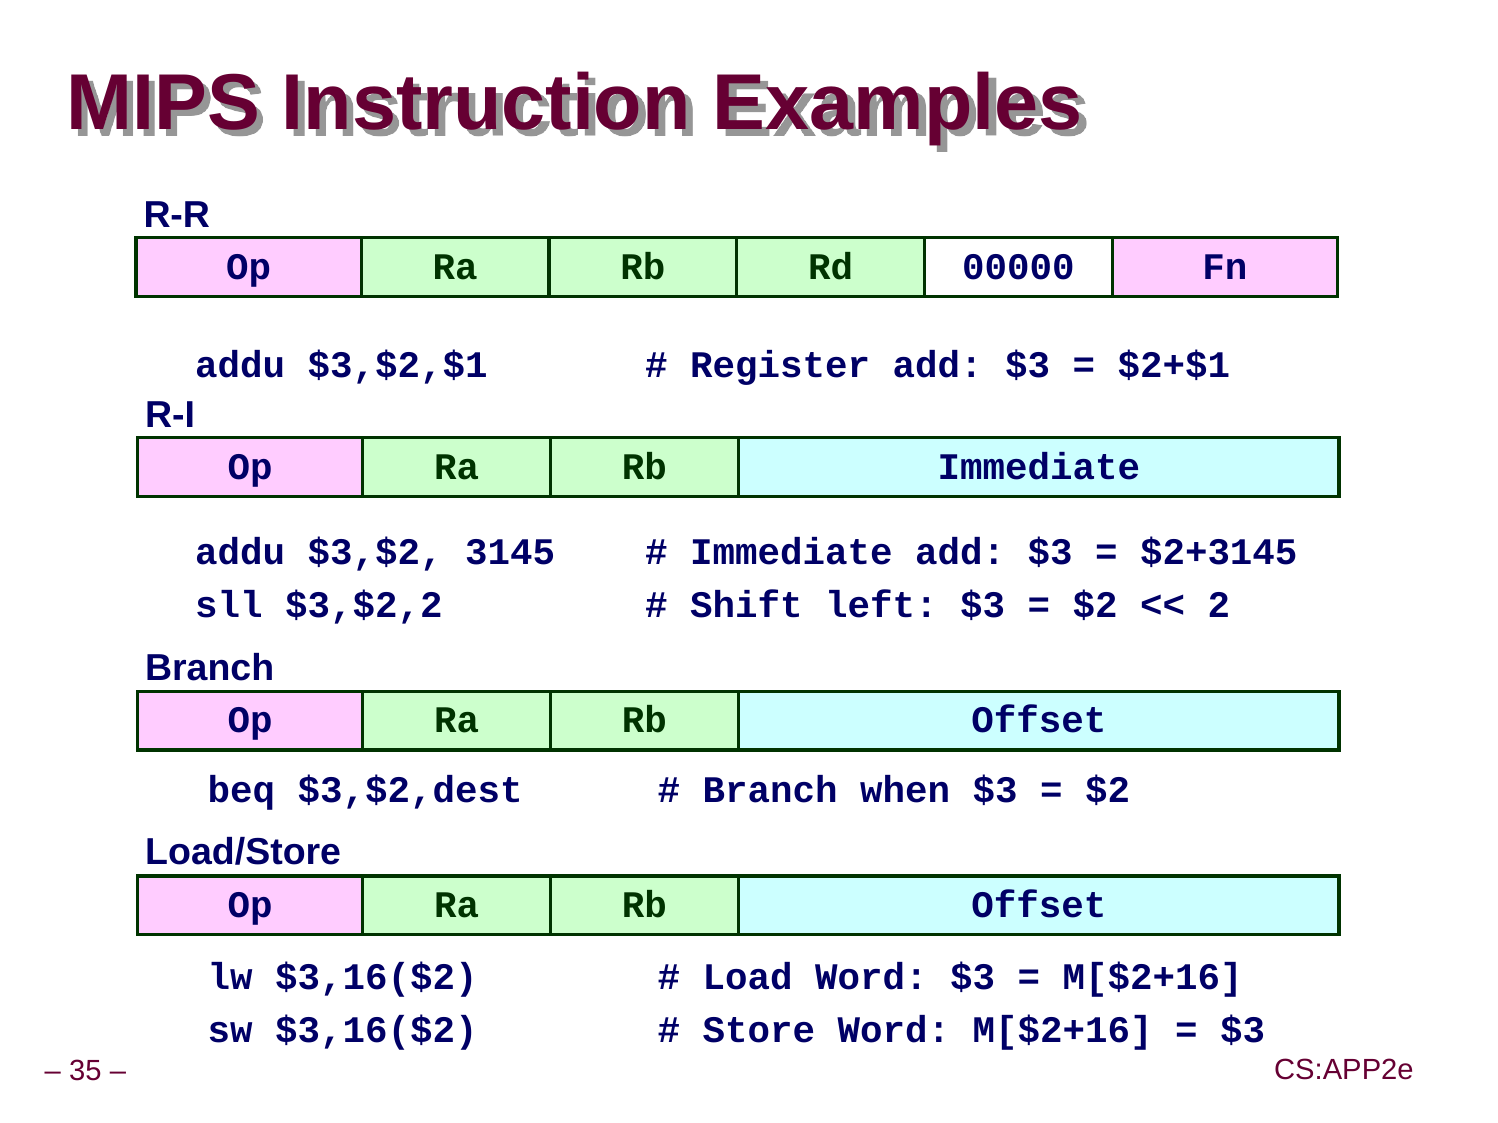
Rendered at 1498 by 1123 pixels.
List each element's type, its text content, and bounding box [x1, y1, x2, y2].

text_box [135, 187, 1338, 297]
text_box Branch [137, 640, 375, 690]
text_box lw $3,16($2) # Load Word: $3 = M[$2+16] sw $3,16($2) # Store Word: M[$2+16] = $3 [200, 949, 1363, 1059]
text_box Load/Store [137, 824, 375, 875]
text_box beq $3,$2,dest # Branch when $3 = $2 [200, 762, 1363, 818]
text_box addu $3,$2,$1 # Register add: $3 = $2+$1 [187, 337, 1363, 393]
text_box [137, 387, 1340, 497]
text_box addu $3,$2, 3145 # Immediate add: $3 = $2+3145 sll $3,$2,2 # Shift left: $3 = $2 << 2 [187, 524, 1350, 634]
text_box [137, 875, 1340, 936]
title MIPS Instruction Examples [66, 40, 1495, 169]
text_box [137, 690, 1340, 751]
